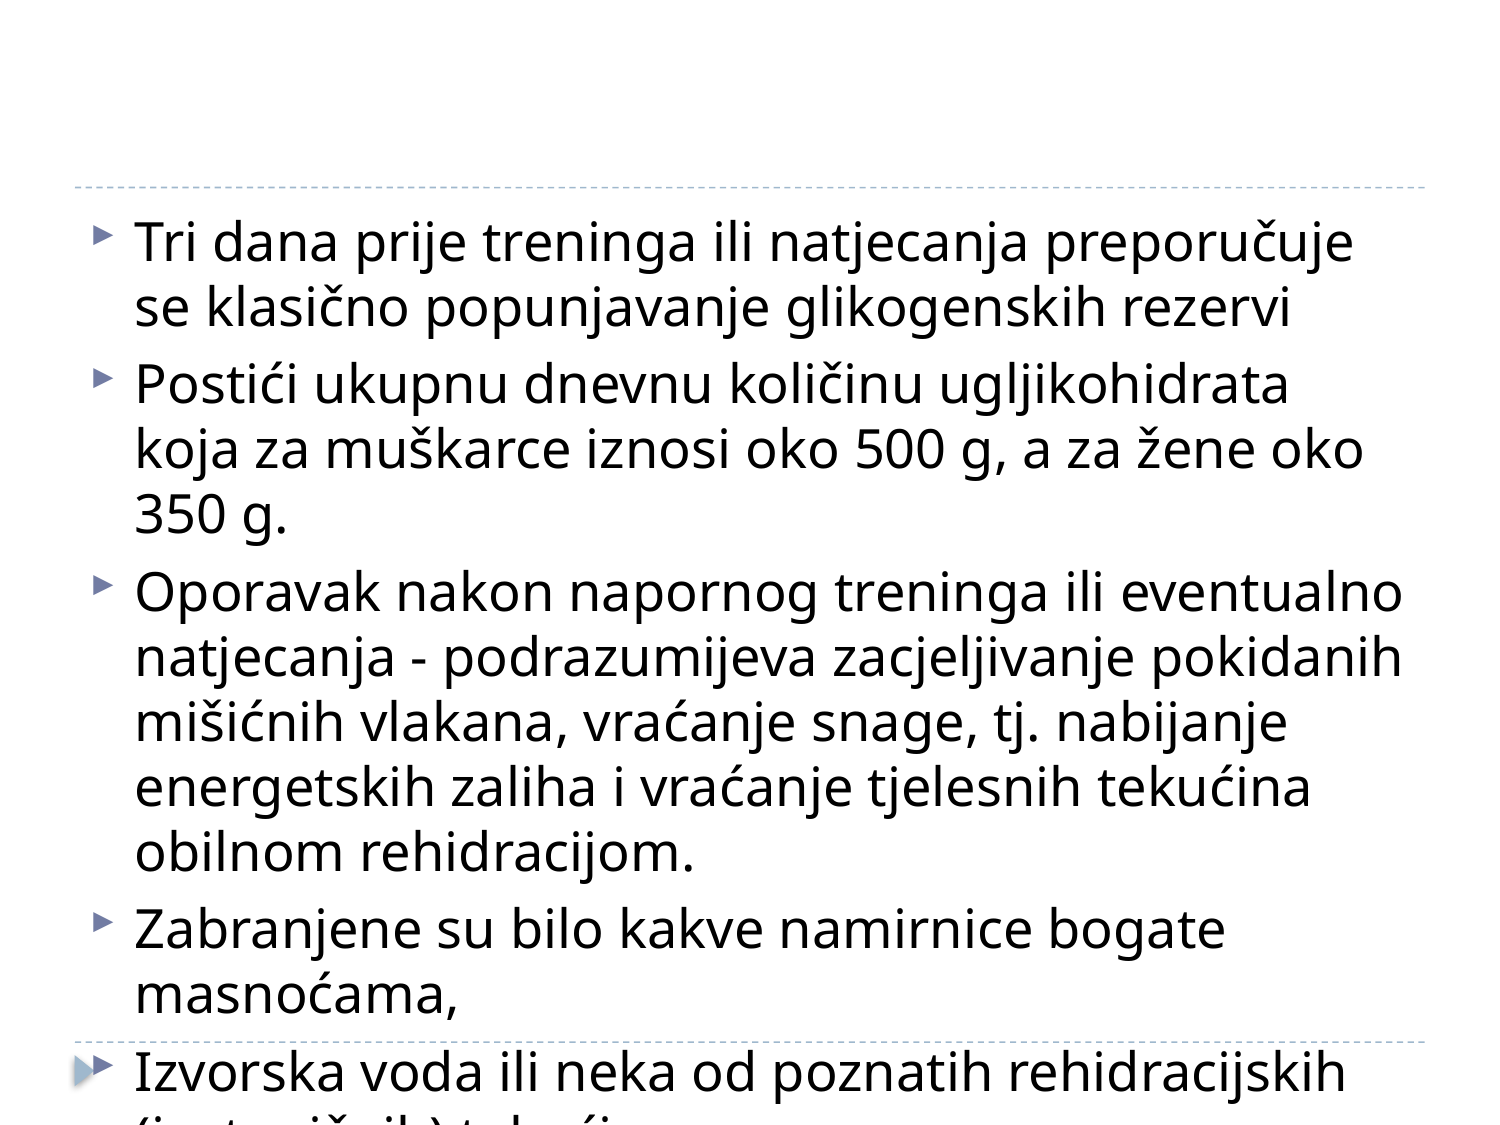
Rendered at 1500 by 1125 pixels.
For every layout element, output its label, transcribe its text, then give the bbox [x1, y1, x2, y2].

list Tri dana prije treninga ili natjecanja preporučuje se klasično popunjavanje glikogenskih rezervi Postići ukupnu dnevnu količinu ugljikohidrata koja za muškarce iznosi oko 500 g, a za žene oko 350 g. Oporavak nakon napornog treninga ili eventualno natjecanja - podrazumijeva zacjeljivanje pokidanih mišićnih vlakana, vraćanje snage, tj. nabijanje energetskih zaliha i vraćanje tjelesnih tekućina obilnom rehidracijom. Zabranjene su bilo kakve namirnice bogate masnoćama, Izvorska voda ili neka od poznatih rehidracijskih (izotoničnih) tekućina. [75, 200, 1425, 1010]
